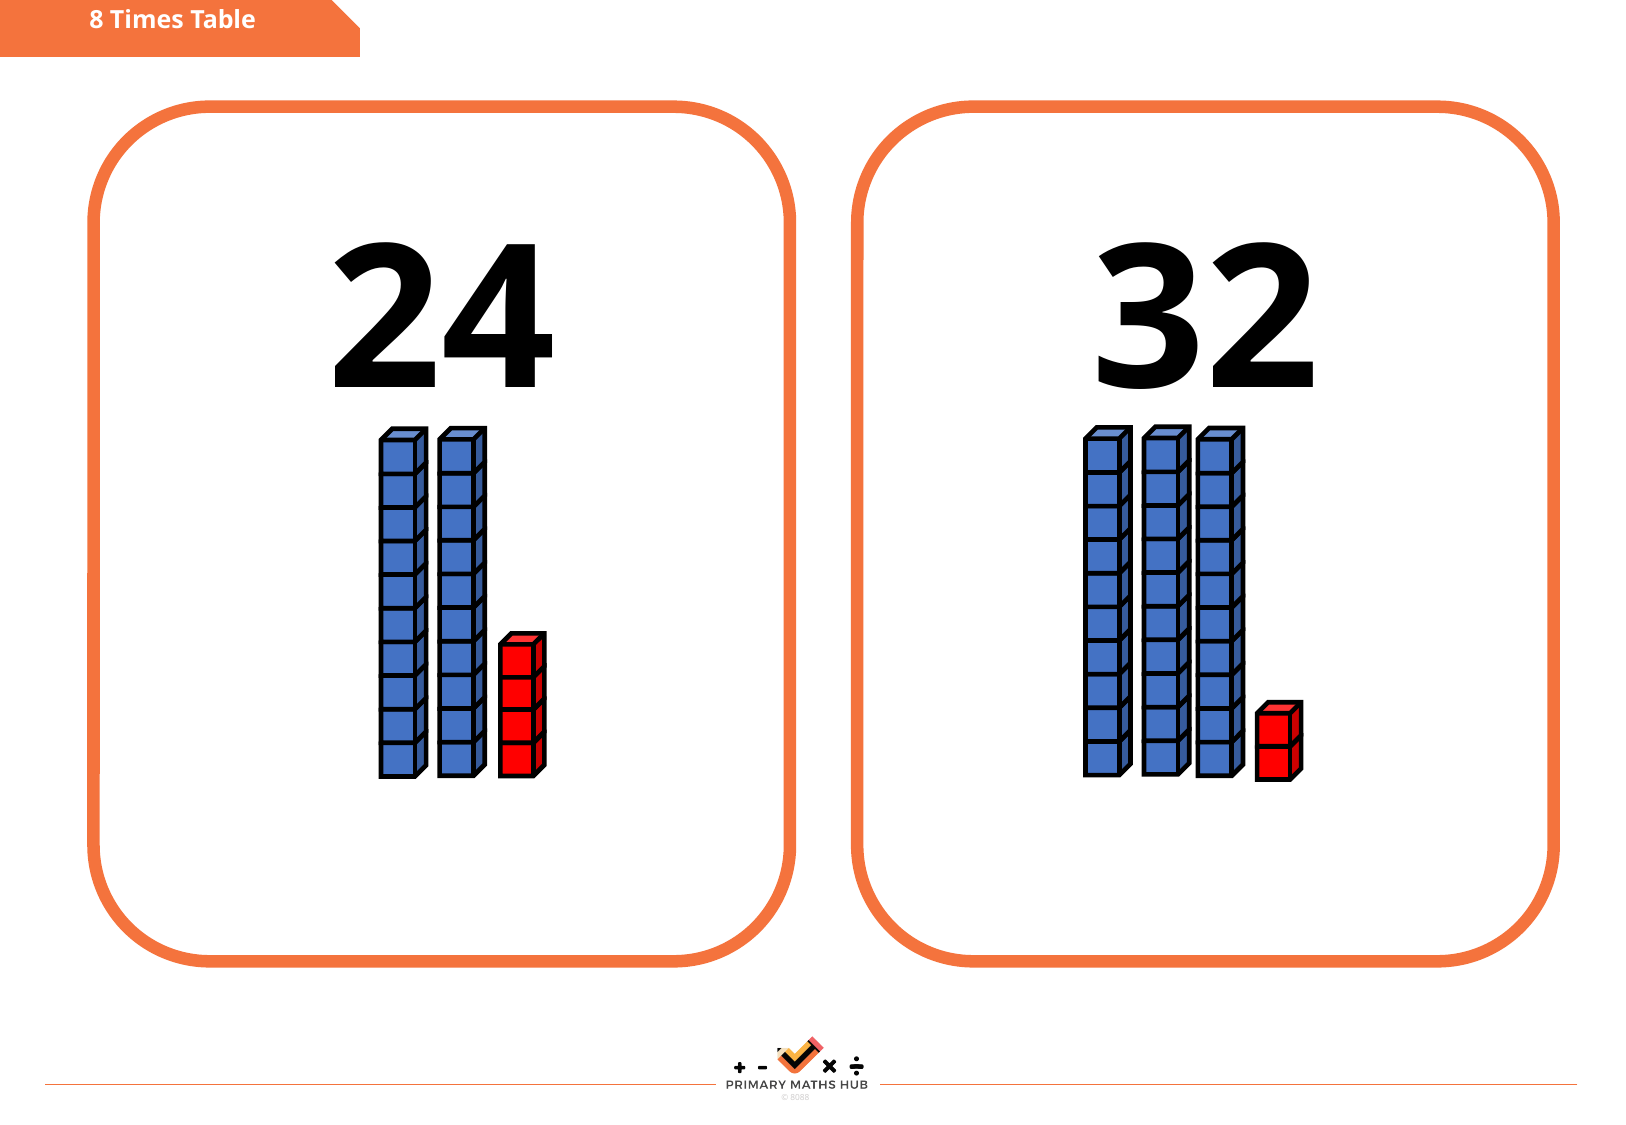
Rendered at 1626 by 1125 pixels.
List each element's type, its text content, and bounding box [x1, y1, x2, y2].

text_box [500, 633, 545, 776]
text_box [1197, 427, 1243, 776]
text_box © 8088 [720, 1084, 870, 1110]
text_box 24 [93, 179, 790, 435]
text_box [92, 207, 792, 963]
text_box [380, 428, 427, 777]
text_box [1085, 427, 1131, 776]
text_box 8 Times Table [0, 0, 361, 58]
text_box [864, 105, 1547, 179]
text_box 32 [857, 179, 1554, 435]
text_box [100, 105, 783, 179]
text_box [1257, 702, 1302, 780]
picture [722, 1034, 872, 1094]
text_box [439, 428, 485, 776]
text_box [856, 209, 1555, 963]
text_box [1144, 426, 1190, 775]
